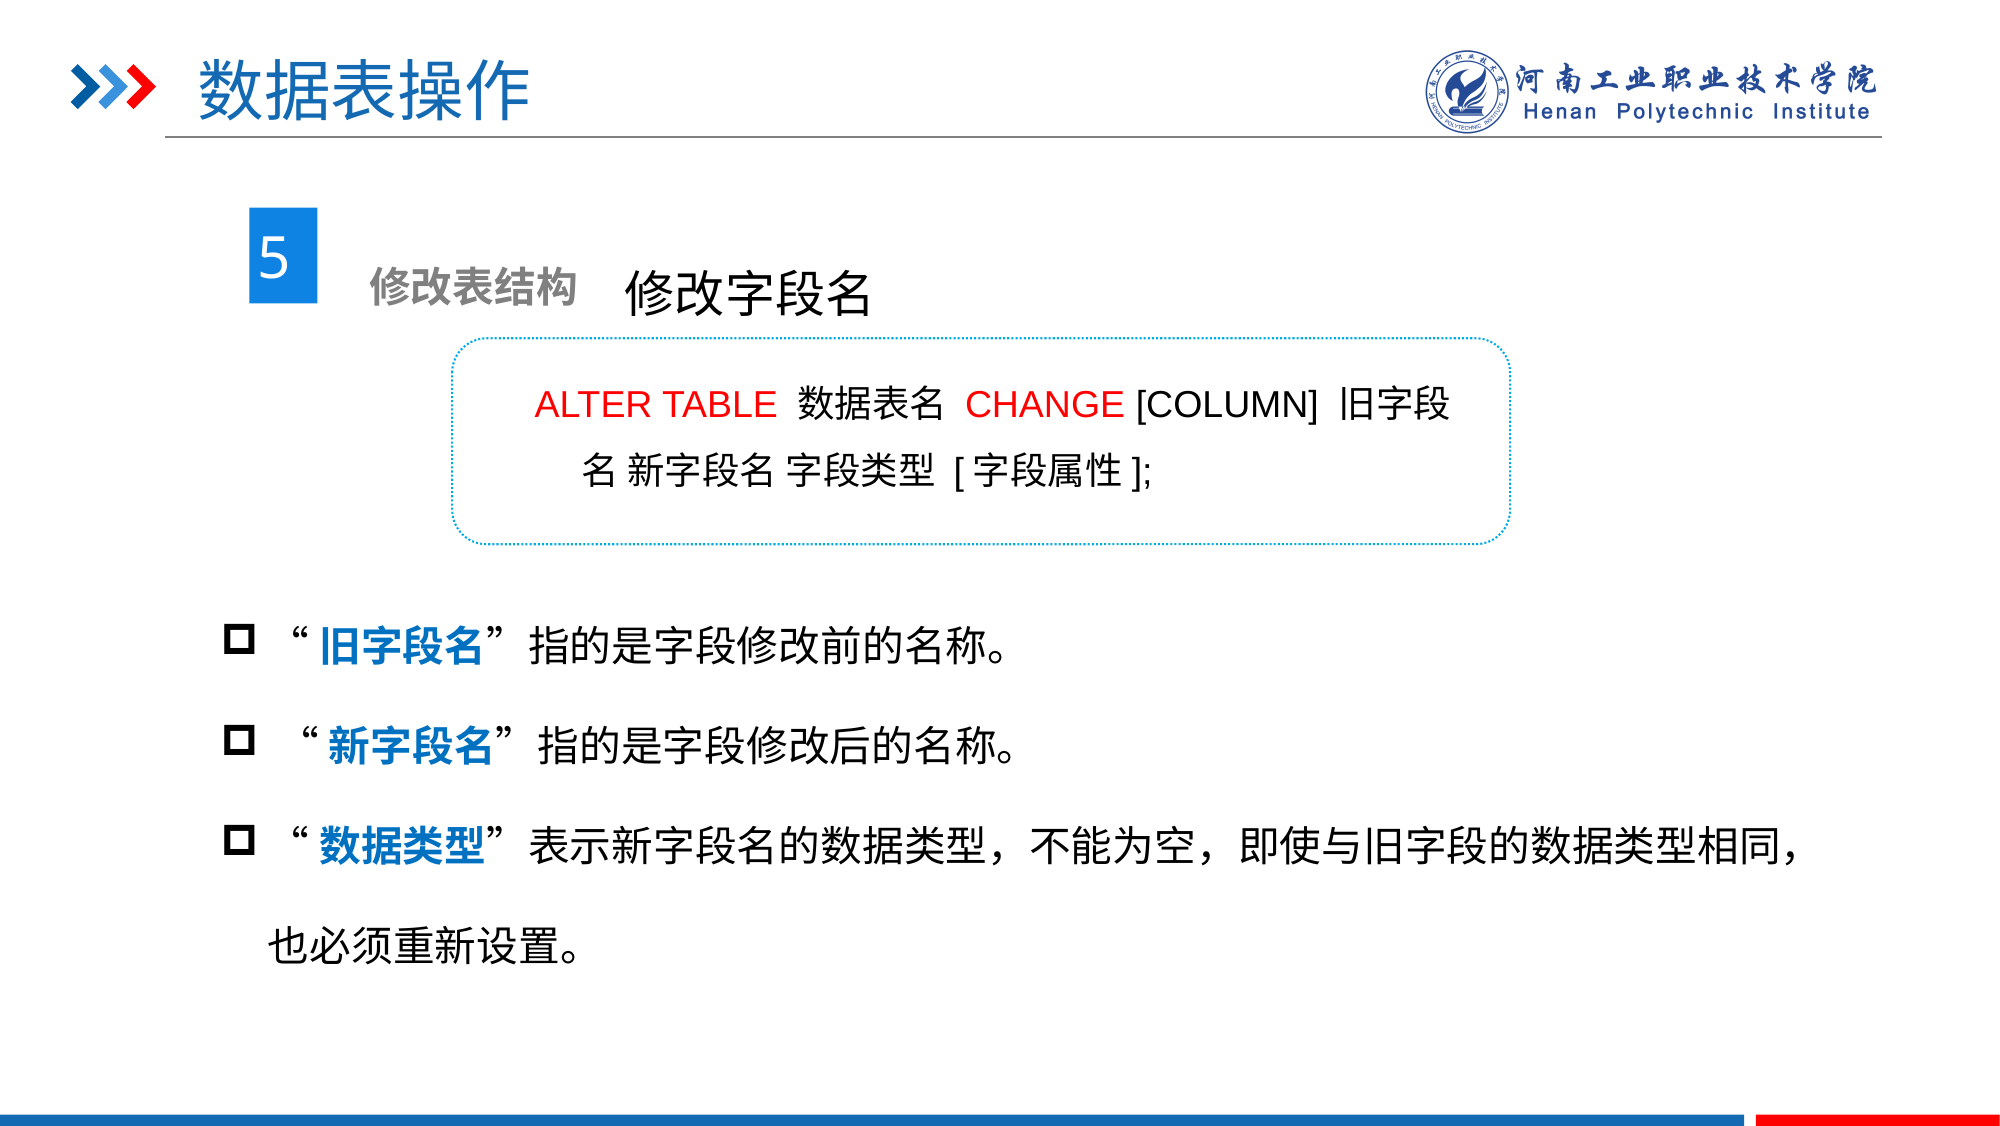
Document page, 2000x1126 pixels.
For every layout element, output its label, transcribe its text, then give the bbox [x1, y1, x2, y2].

text_box “旧字段名”指的是字段修改前的名称。 “新字段名”指的是字段修改后的名称。 “数据类型”表示新字段名的数据类型，不能为空，即使与旧字段的数据类型相同，也必须重新设置。 [206, 562, 1855, 978]
text_box [461, 338, 1501, 349]
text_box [249, 207, 318, 304]
text_box 修改表结构 [319, 245, 1092, 380]
text_box [452, 351, 1511, 545]
picture [1407, 46, 1882, 140]
text_box ALTER TABLE 数据表名 CHANGE [COLUMN] 旧字段名 新字段名 字段类型 [字段属性]; [444, 349, 1503, 500]
title 数据表操作 [177, 25, 952, 153]
text_box 修改字段名 [610, 255, 925, 320]
